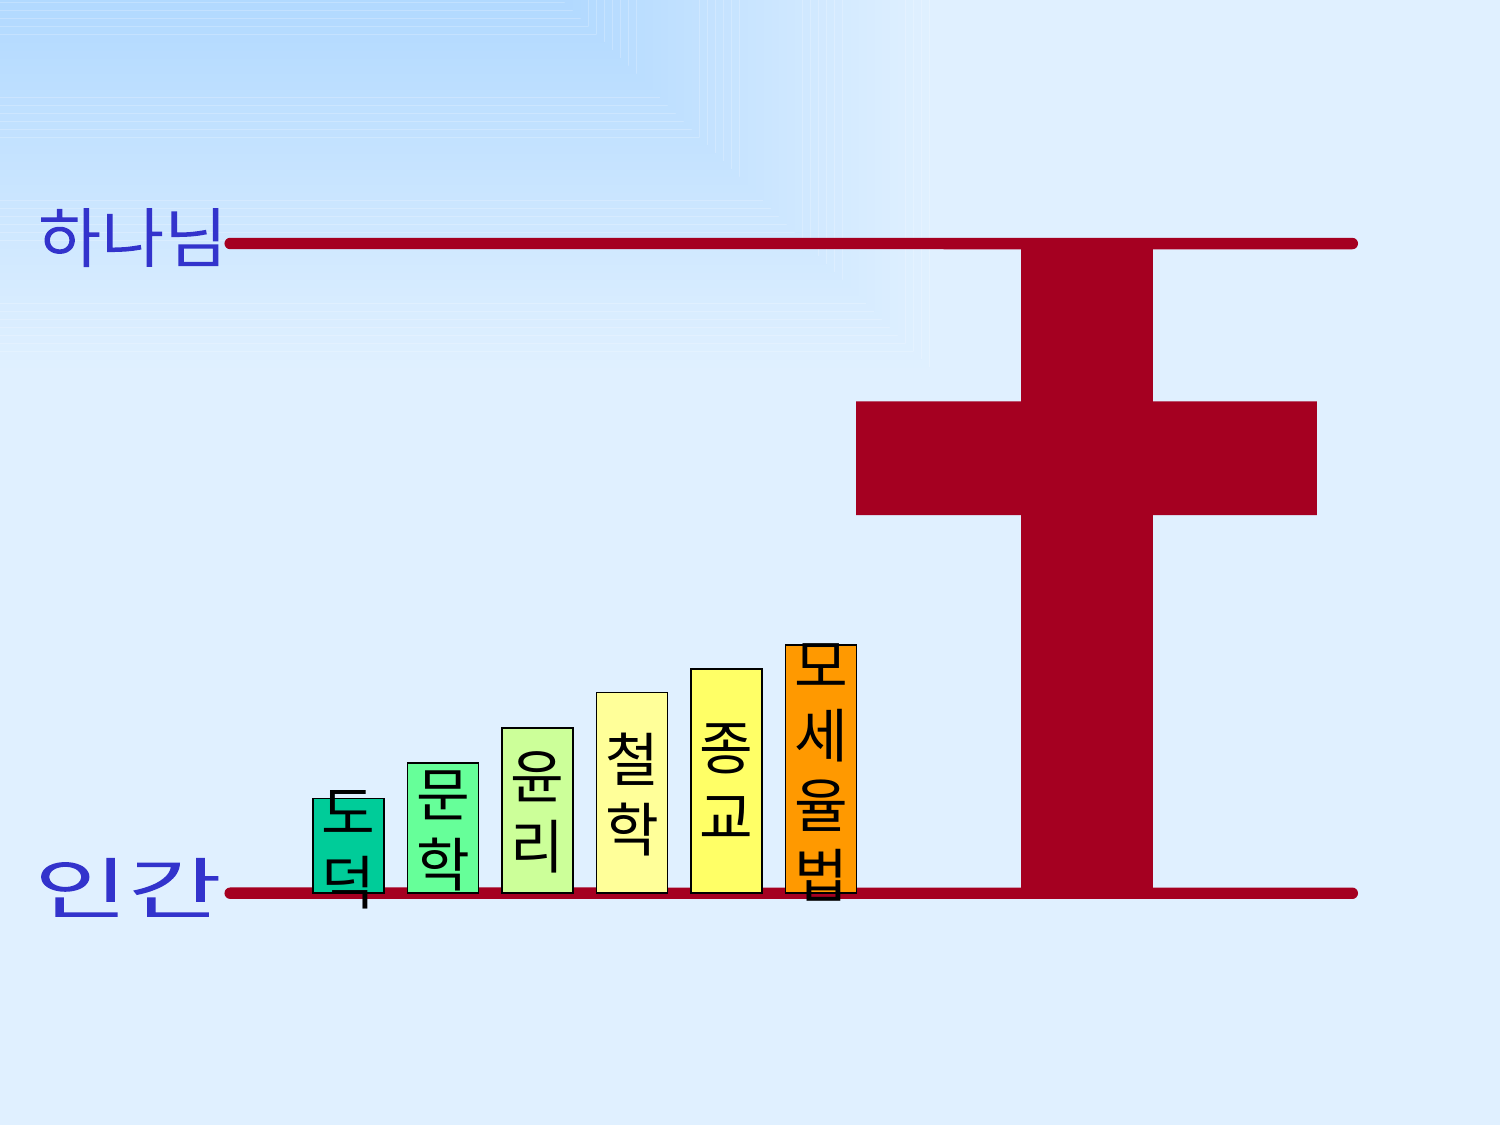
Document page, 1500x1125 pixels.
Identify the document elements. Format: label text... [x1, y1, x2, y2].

text_box 윤 리 [501, 727, 573, 894]
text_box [855, 243, 1318, 894]
text_box 종 교 [690, 668, 762, 894]
text_box 문 학 [407, 763, 479, 894]
text_box 철 학 [596, 692, 668, 894]
text_box 모 세 율 법 [785, 645, 850, 894]
text_box 도 덕 [312, 798, 384, 894]
